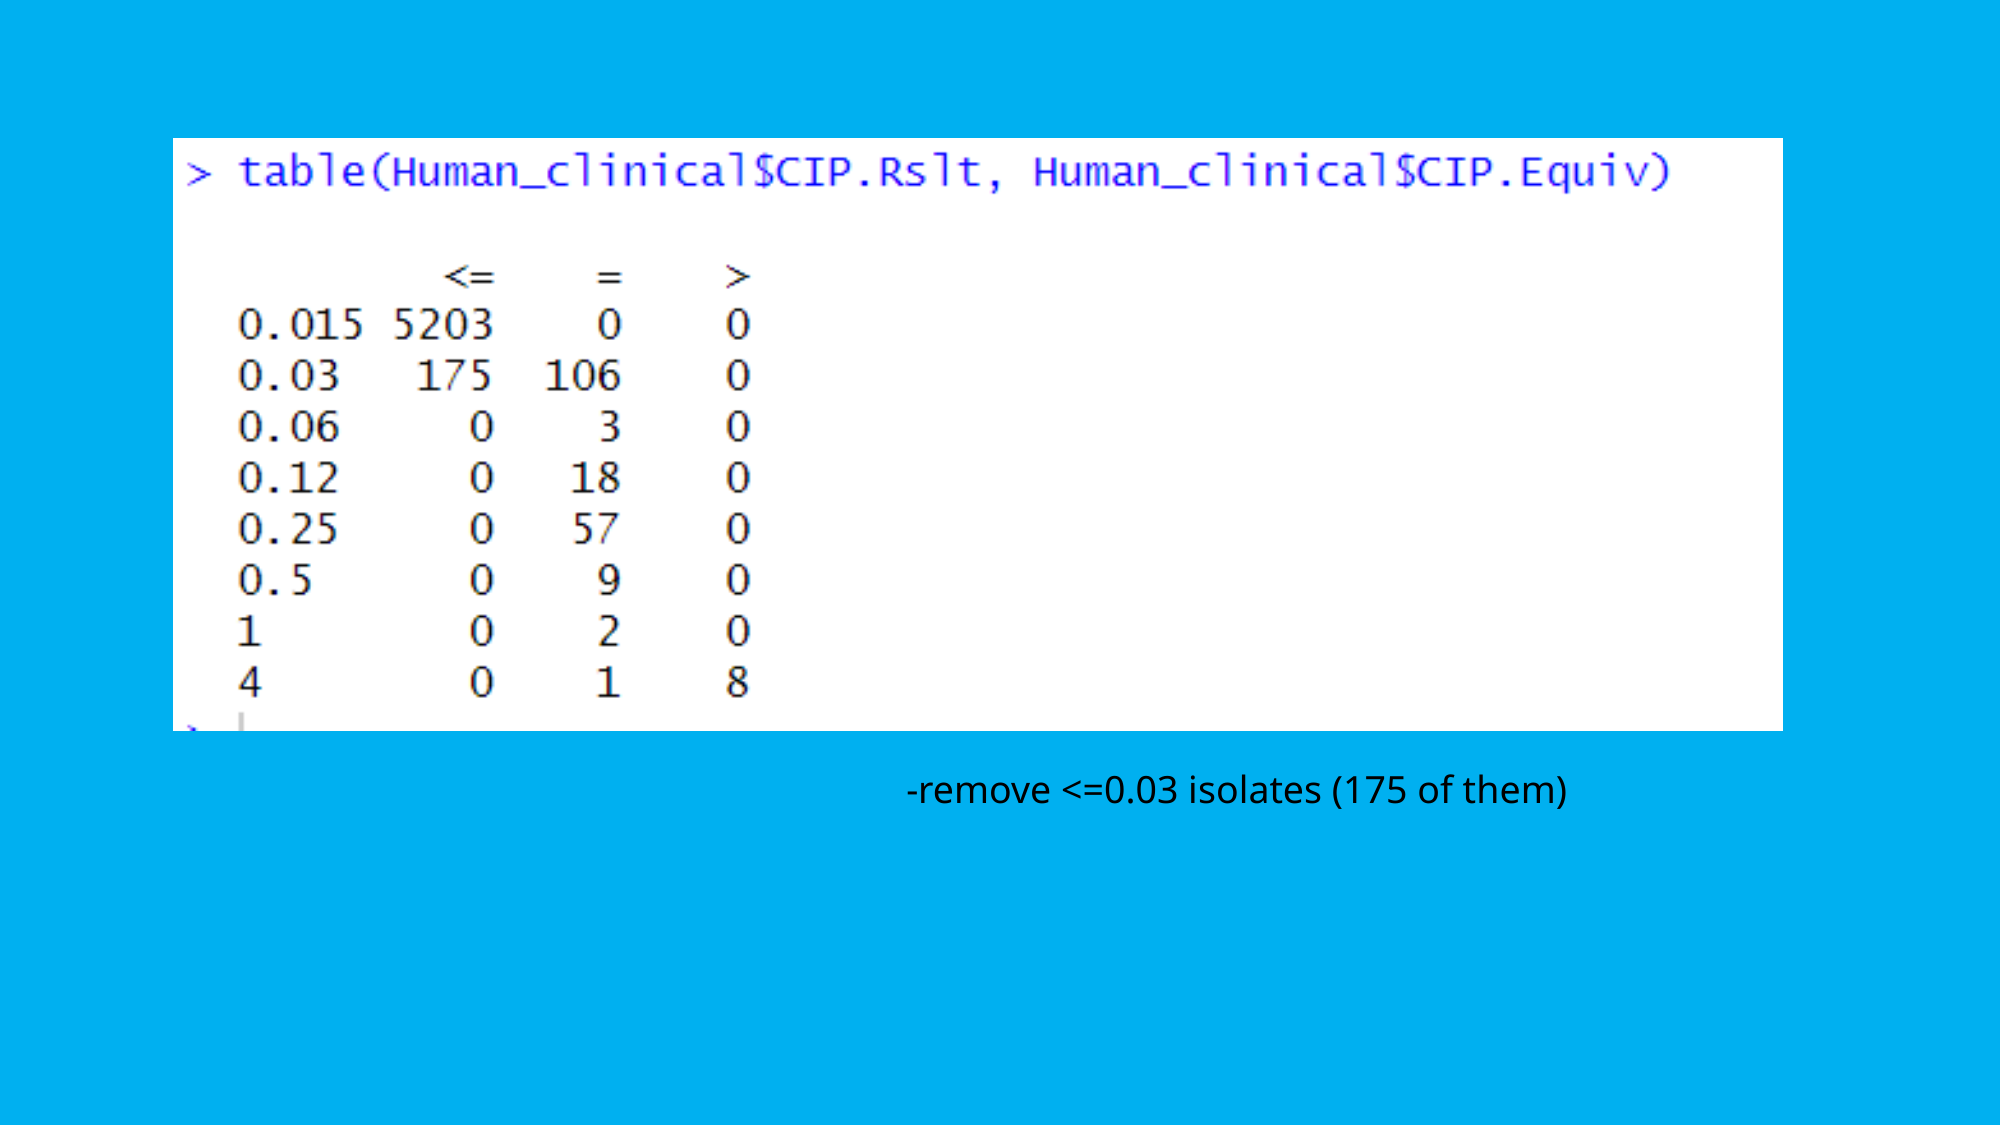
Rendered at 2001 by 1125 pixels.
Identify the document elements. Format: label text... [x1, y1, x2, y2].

text_box -remove <=0.03 isolates (175 of them) [891, 758, 1639, 864]
picture [174, 139, 1782, 730]
